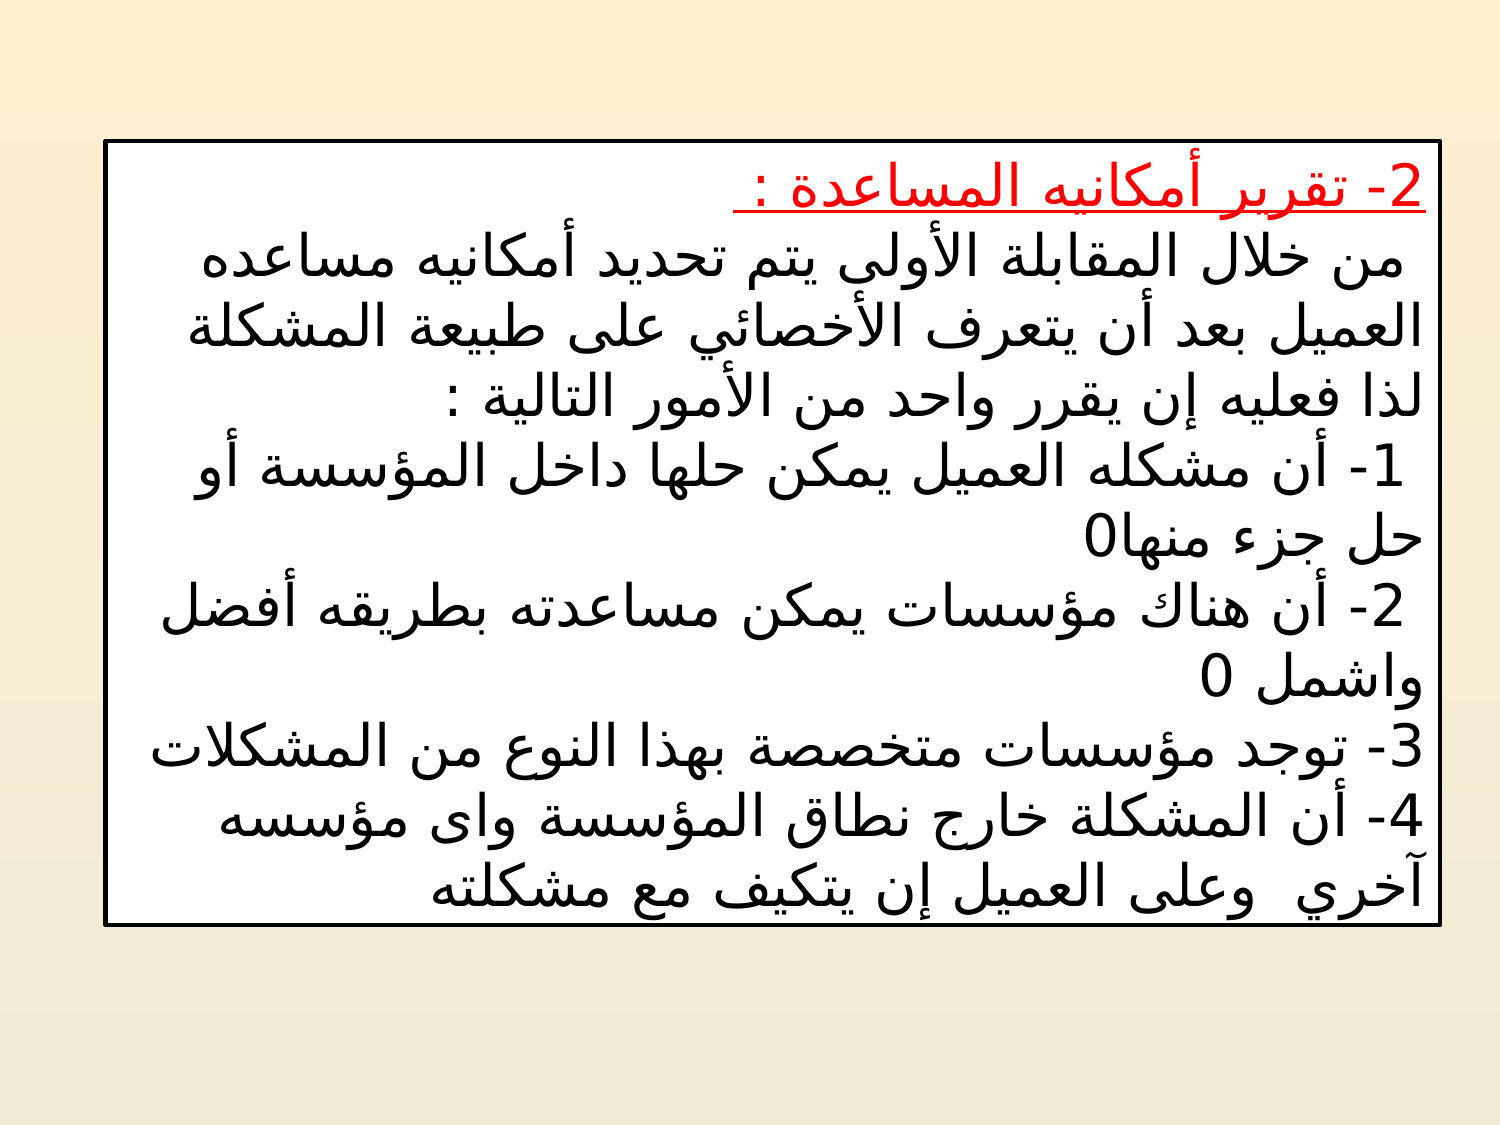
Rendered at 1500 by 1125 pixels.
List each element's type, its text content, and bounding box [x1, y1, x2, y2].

text_box 2- تقرير أمكانيه المساعدة : من خلال المقابلة الأولى يتم تحديد أمكانيه مساعده العميل بعد أن يتعرف الأخصائي على طبيعة المشكلة لذا فعليه إن يقرر واحد من الأمور التالية : 1- أن مشكله العميل يمكن حلها داخل المؤسسة أو حل جزء منها0 2- أن هناك مؤسسات يمكن مساعدته بطريقه أفضل واشمل 0 3- توجد مؤسسات متخصصة بهذا النوع من المشكلات 4- أن المشكلة خارج نطاق المؤسسة واى مؤسسه آخري وعلى العميل إن يتكيف مع مشكلته [103, 139, 1442, 927]
